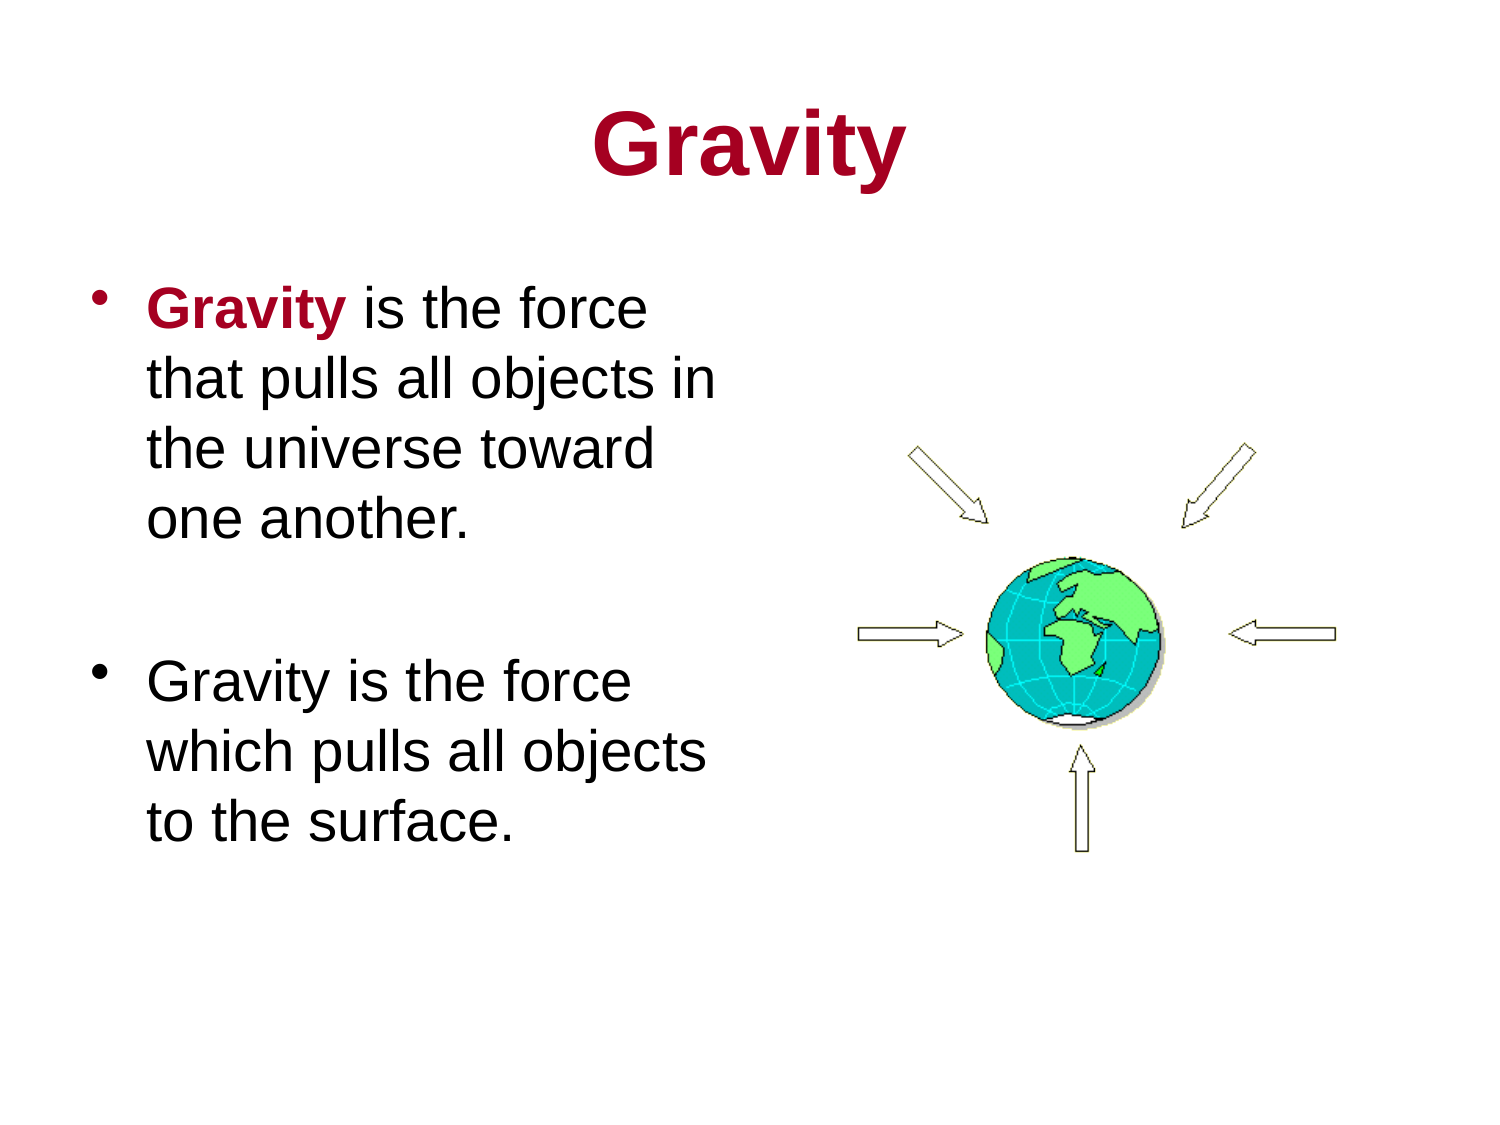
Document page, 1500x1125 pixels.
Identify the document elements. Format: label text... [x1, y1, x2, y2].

title Gravity [74, 44, 1426, 233]
list Gravity is the force that pulls all objects in the universe toward one another. Gravity is the force which pulls all objects to the surface. [74, 262, 738, 1006]
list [824, 413, 1363, 855]
